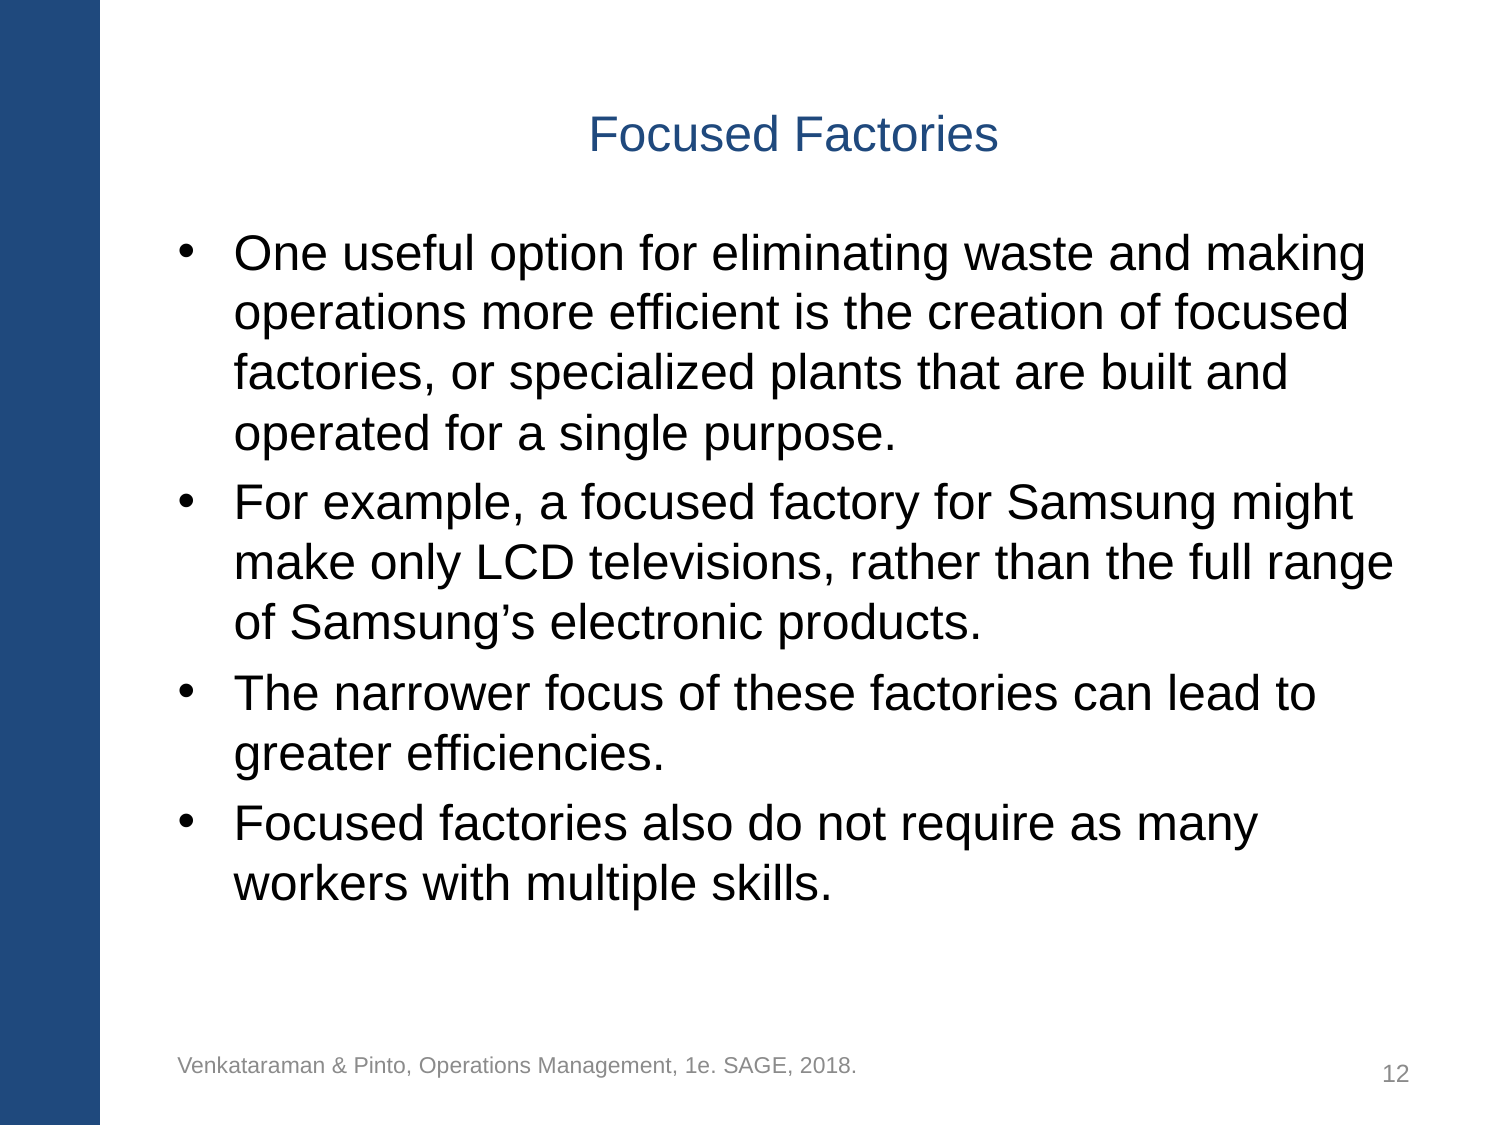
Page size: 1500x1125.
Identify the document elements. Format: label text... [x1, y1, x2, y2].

title Focused Factories [162, 37, 1425, 212]
slide_number 12 [1350, 1042, 1425, 1103]
footer Venkataraman & Pinto, Operations Management, 1e. SAGE, 2018. [162, 1042, 1313, 1103]
list One useful option for eliminating waste and making operations more efficient is the creation of focused factories, or specialized plants that are built and operated for a single purpose. For example, a focused factory for Samsung might make only LCD televisions, rather than the full range of Samsung’s electronic products. The narrower focus of these factories can lead to greater efficiencies. Focused factories also do not require as many workers with multiple skills. [162, 212, 1425, 1025]
